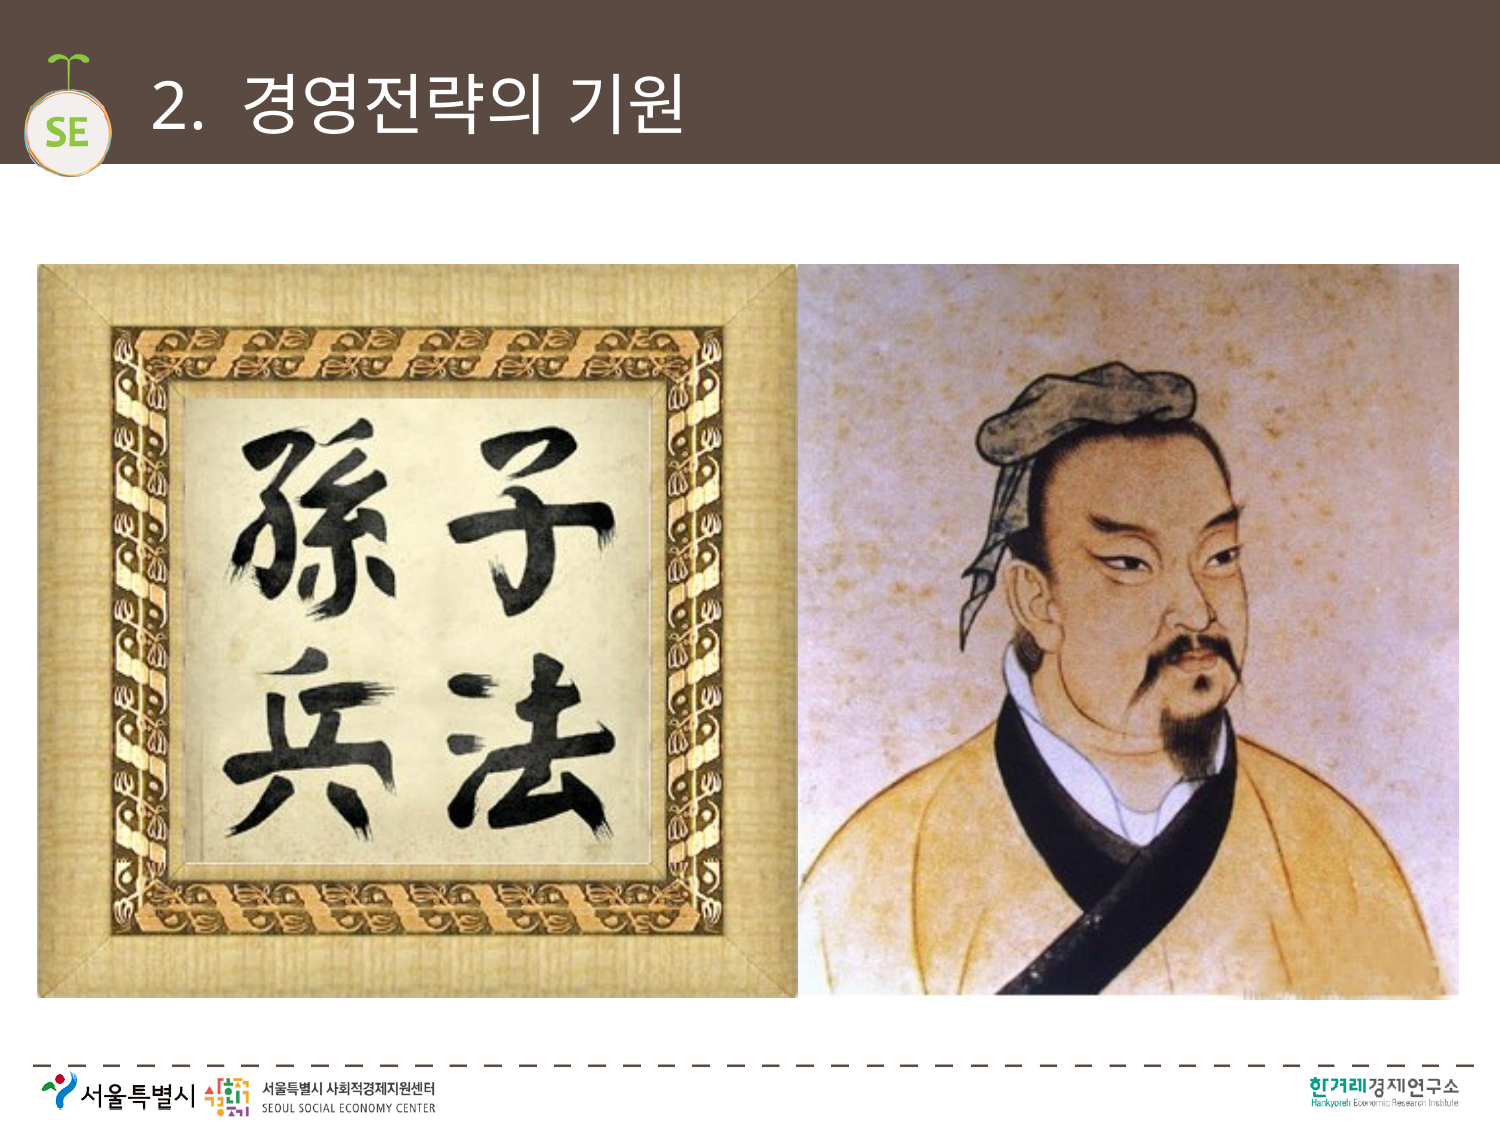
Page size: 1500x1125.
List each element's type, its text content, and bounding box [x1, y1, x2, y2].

picture [0, 0, 1500, 1125]
title 2. 경영전략의 기원 [135, 45, 1463, 161]
